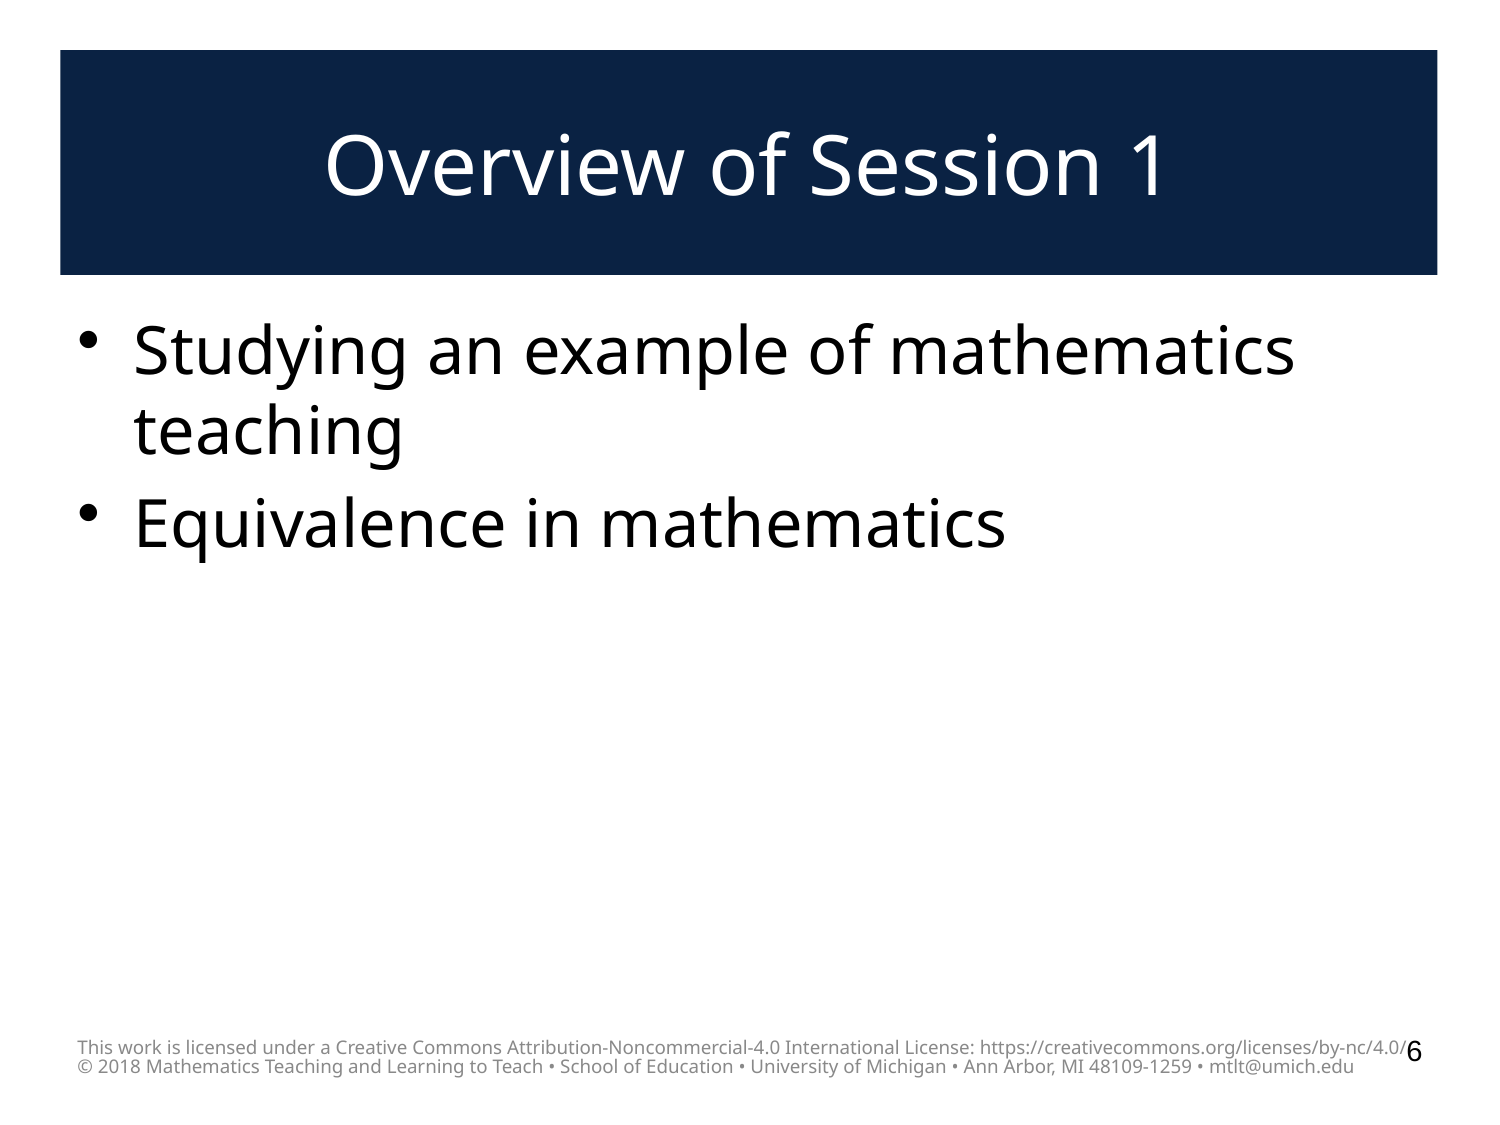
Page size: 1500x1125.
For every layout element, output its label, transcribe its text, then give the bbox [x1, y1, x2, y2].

footer This work is licensed under a Creative Commons Attribution-Noncommercial-4.0 International License: https://creativecommons.org/licenses/by-nc/4.0/ © 2018 Mathematics Teaching and Learning to Teach • School of Education • University of Michigan • Ann Arbor, MI 48109-1259 • mtlt@umich.edu [62, 1009, 1438, 1088]
list Studying an example of mathematics teaching Equivalence in mathematics [62, 299, 1438, 1005]
title Overview of Session 1 [60, 50, 1438, 275]
